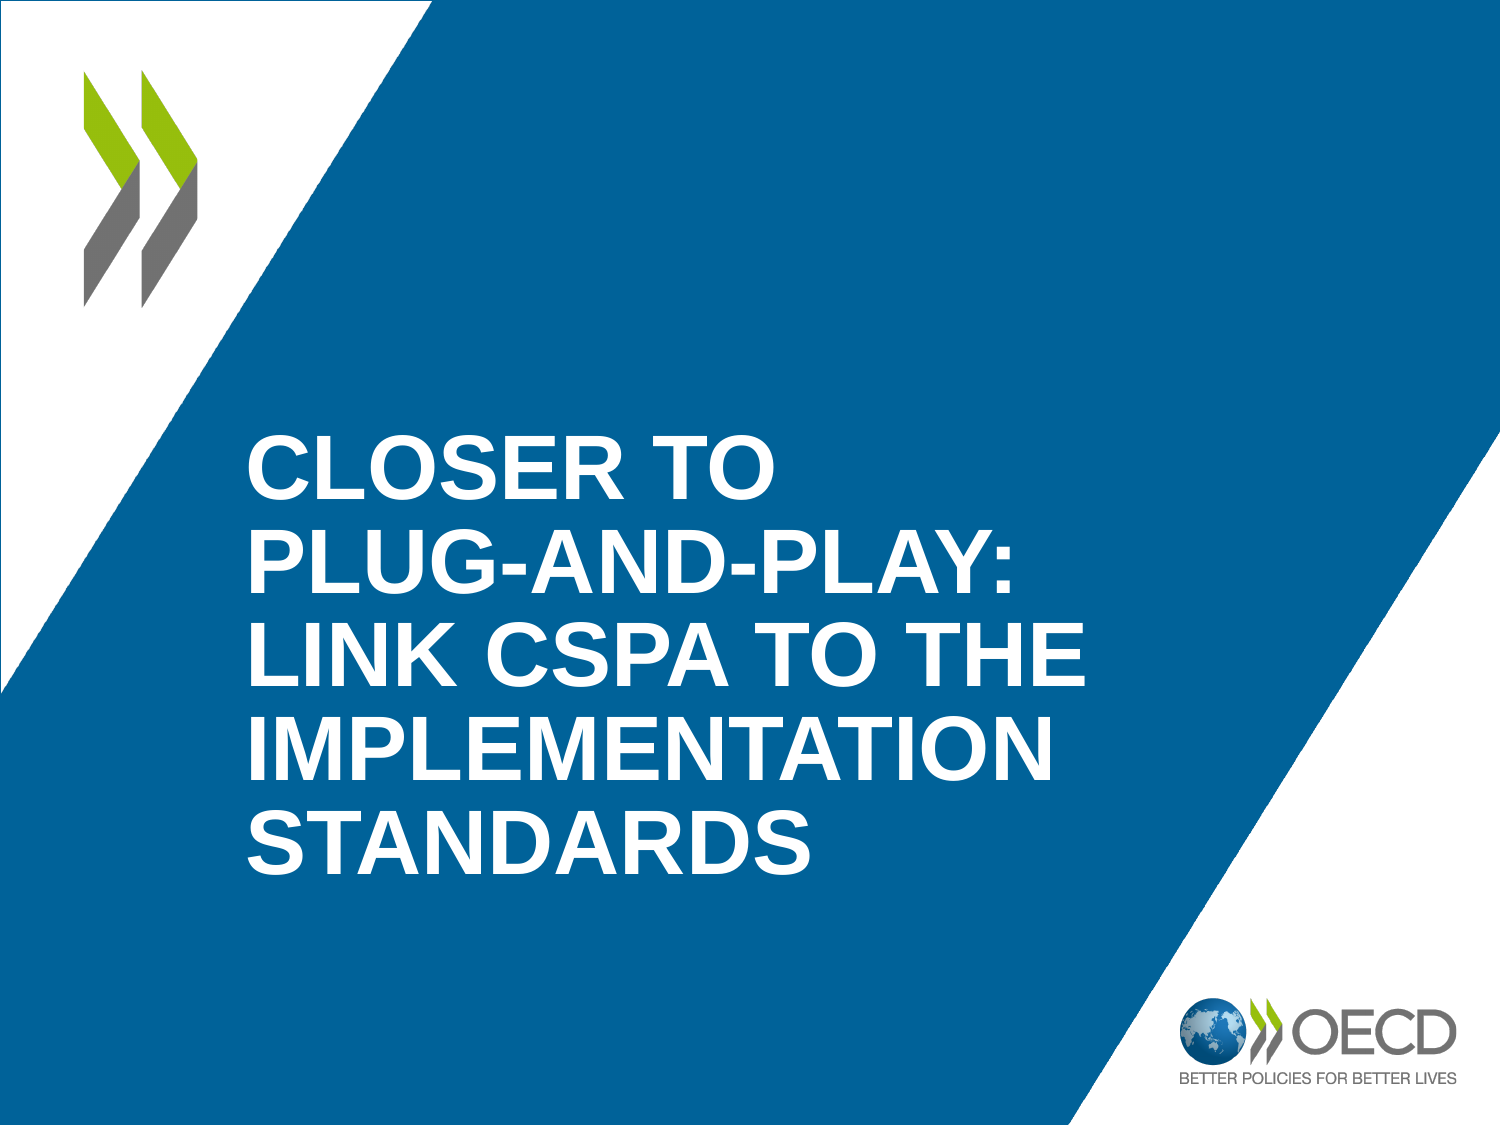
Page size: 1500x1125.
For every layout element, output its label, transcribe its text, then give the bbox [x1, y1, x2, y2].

title CLOSER to Plug-and-Play: LINK CSPA to the Implementation Standards [230, 692, 1341, 901]
picture [1, 1, 432, 693]
picture [1068, 431, 1500, 1125]
